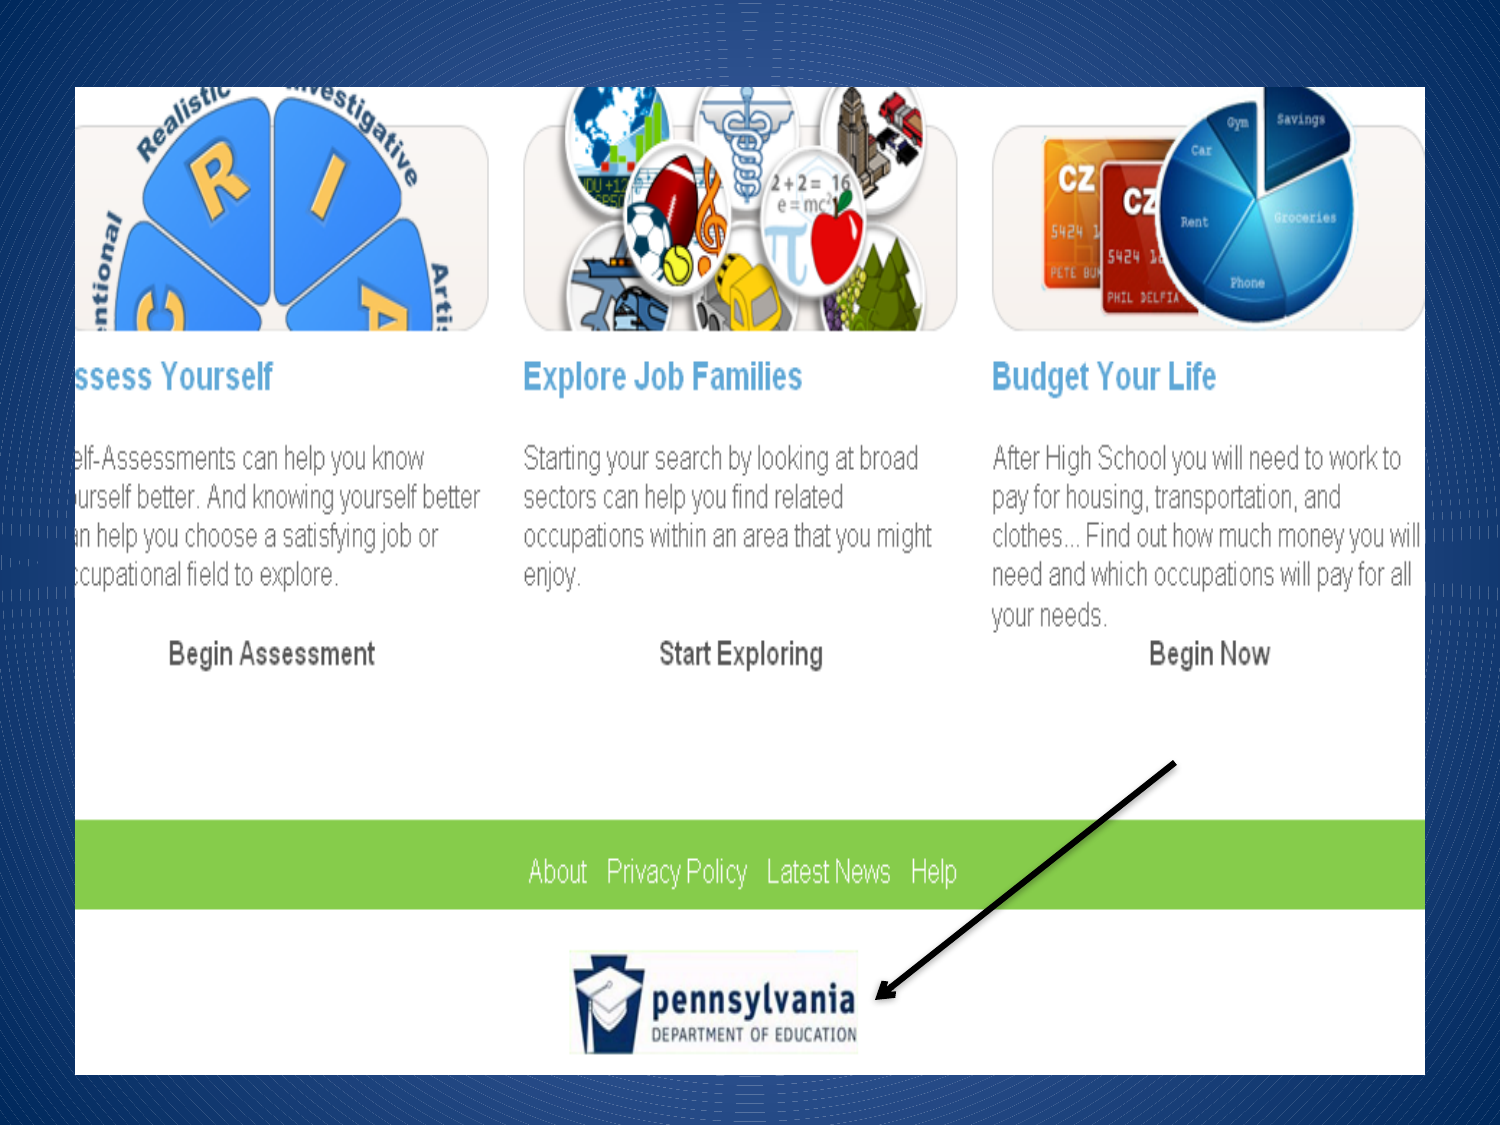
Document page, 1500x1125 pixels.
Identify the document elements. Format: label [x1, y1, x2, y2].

list [74, 87, 1426, 1076]
text_box [874, 762, 1176, 1001]
